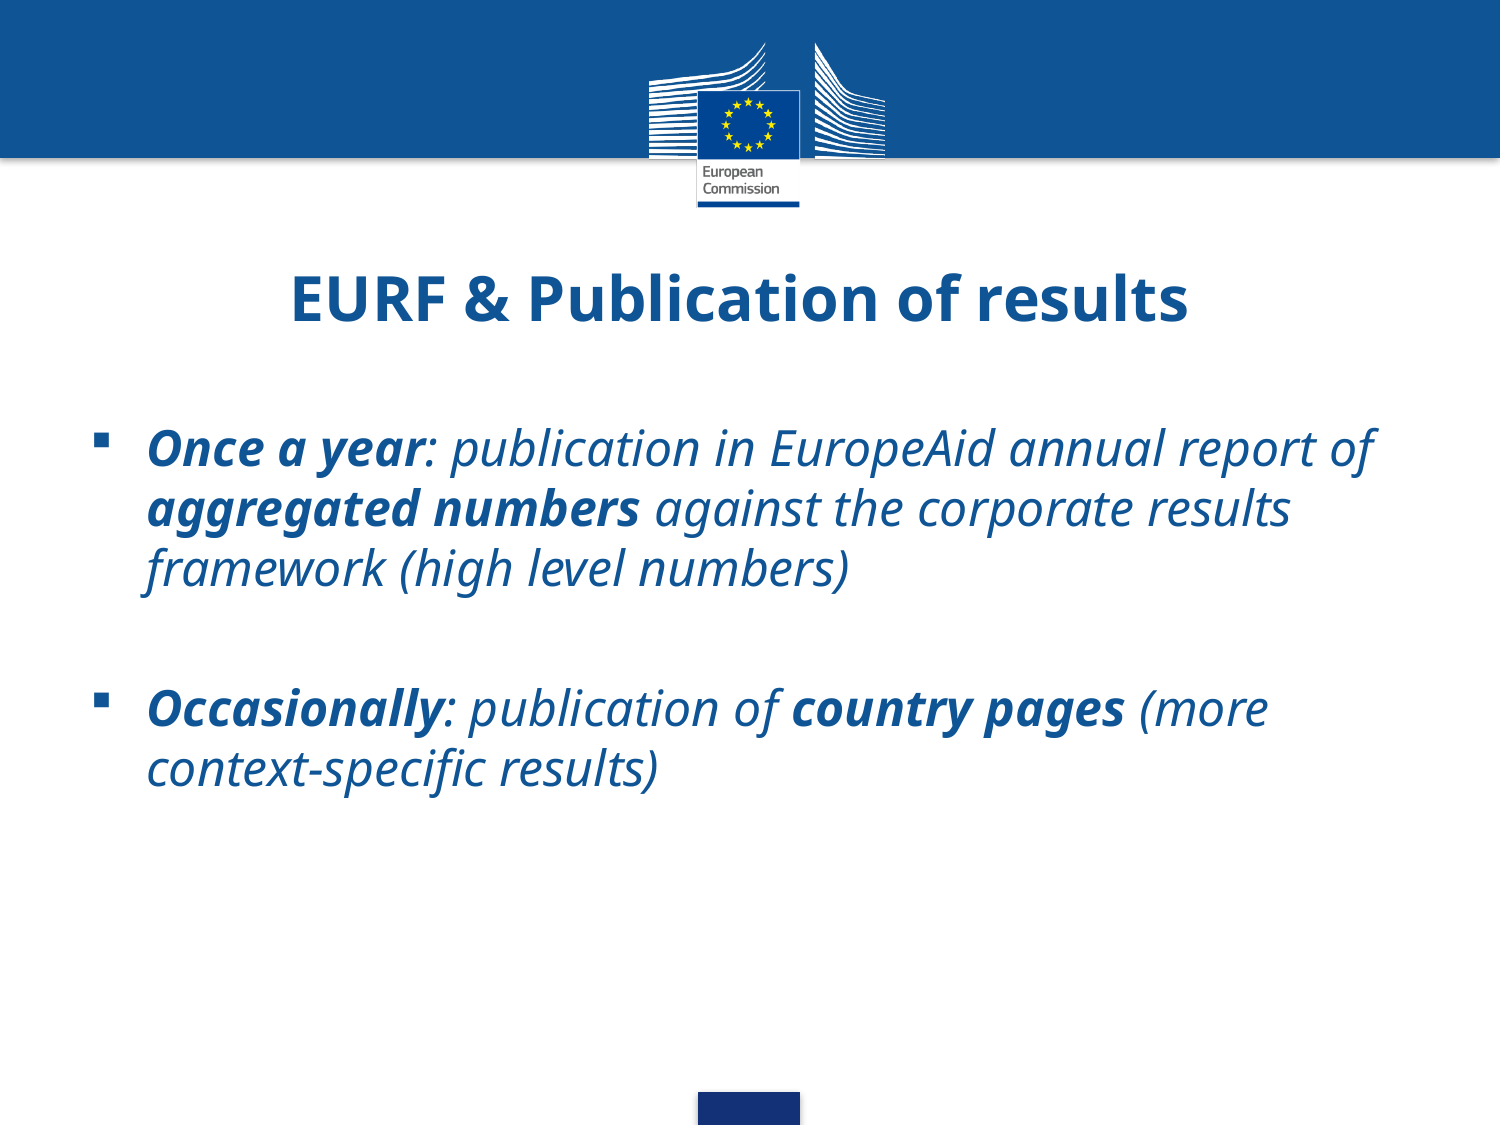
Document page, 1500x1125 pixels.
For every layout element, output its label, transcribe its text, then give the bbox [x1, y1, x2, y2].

list Once a year: publication in EuropeAid annual report of aggregated numbers against the corporate results framework (high level numbers) Occasionally: publication of country pages (more context-specific results) [74, 408, 1426, 988]
picture [649, 42, 885, 208]
title EURF & Publication of results [64, 219, 1416, 374]
